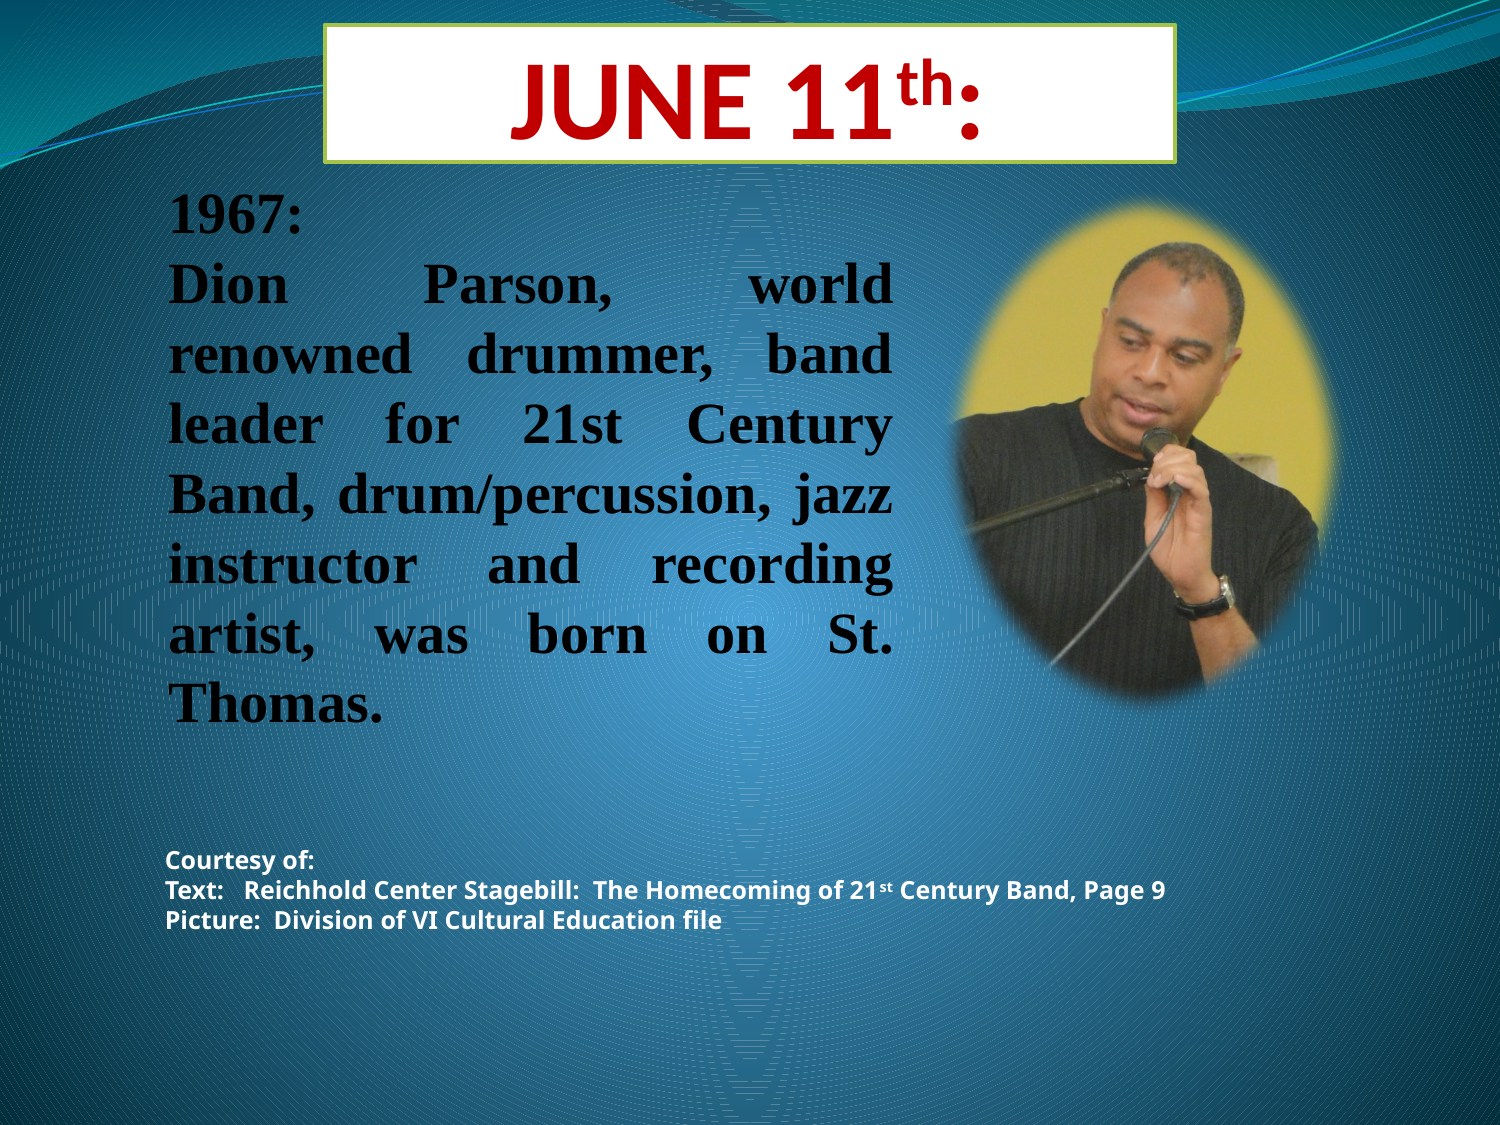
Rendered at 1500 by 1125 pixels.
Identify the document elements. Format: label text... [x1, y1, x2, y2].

text_box 1967: Dion Parson, world renowned drummer, band leader for 21st Century Band, drum/percussion, jazz instructor and recording artist, was born on St. Thomas. [162, 168, 900, 738]
text_box [25, 0, 456, 150]
picture [937, 187, 1351, 721]
title JUNE 11th: [323, 23, 1177, 164]
text_box Courtesy of: Text: Reichhold Center Stagebill: The Homecoming of 21st Century Band, Page 9 Picture: Division of VI Cultural Education file [150, 837, 1375, 943]
